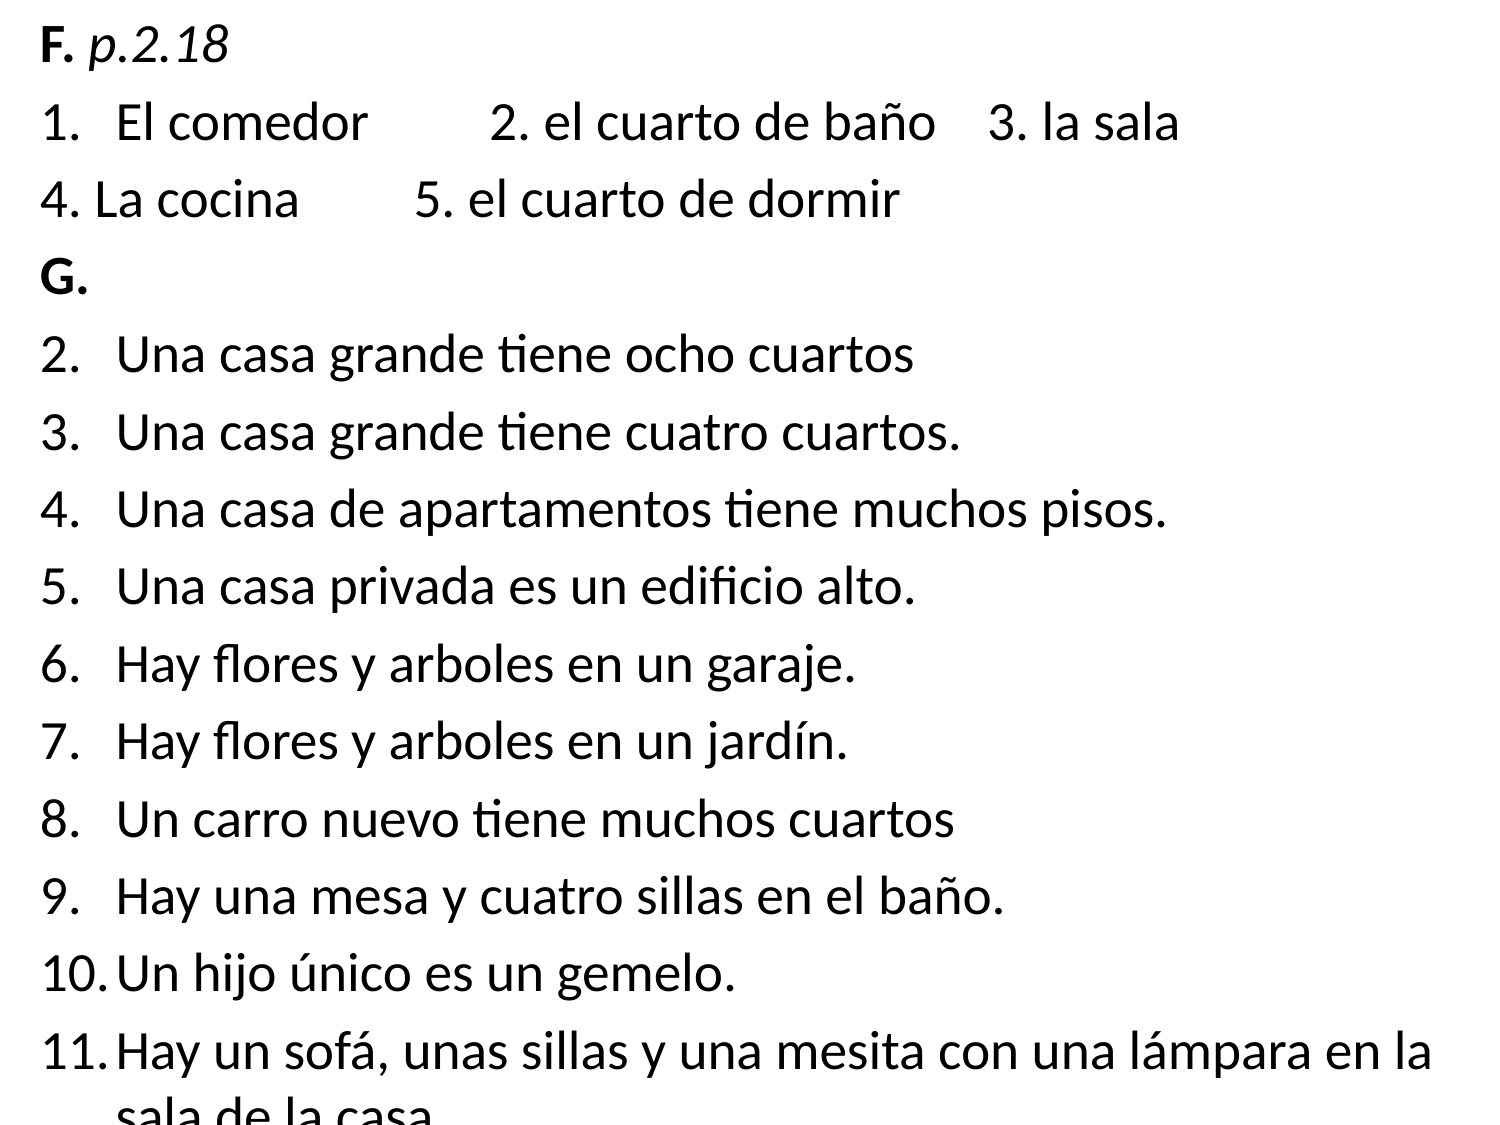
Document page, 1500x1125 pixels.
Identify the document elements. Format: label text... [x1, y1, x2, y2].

list F. p.2.18 El comedor 2. el cuarto de baño 3. la sala 4. La cocina 5. el cuarto de dormir G. Una casa grande tiene ocho cuartos Una casa grande tiene cuatro cuartos. Una casa de apartamentos tiene muchos pisos. Una casa privada es un edificio alto. Hay flores y arboles en un garaje. Hay flores y arboles en un jardín. Un carro nuevo tiene muchos cuartos Hay una mesa y cuatro sillas en el baño. Un hijo único es un gemelo. Hay un sofá, unas sillas y una mesita con una lámpara en la sala de la casa. [24, 0, 1463, 1125]
